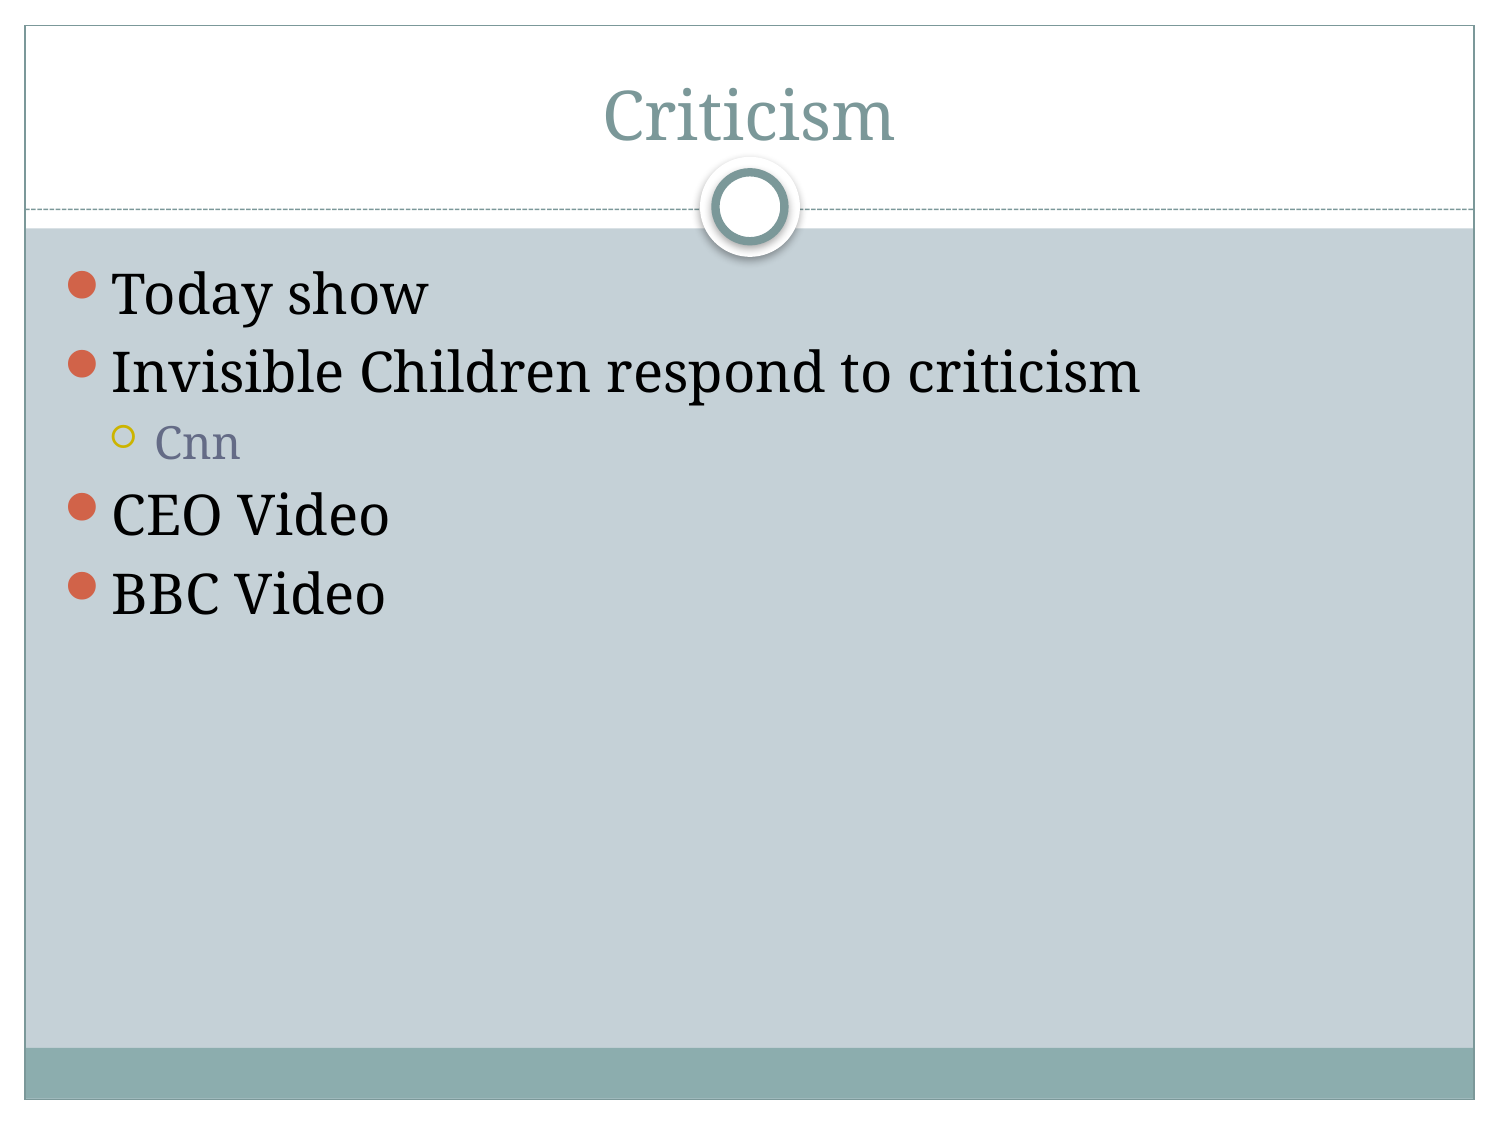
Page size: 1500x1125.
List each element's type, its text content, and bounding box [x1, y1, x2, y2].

title Criticism [49, 37, 1450, 162]
list Today show Invisible Children respond to criticism Cnn CEO Video BBC Video [49, 250, 1445, 1001]
